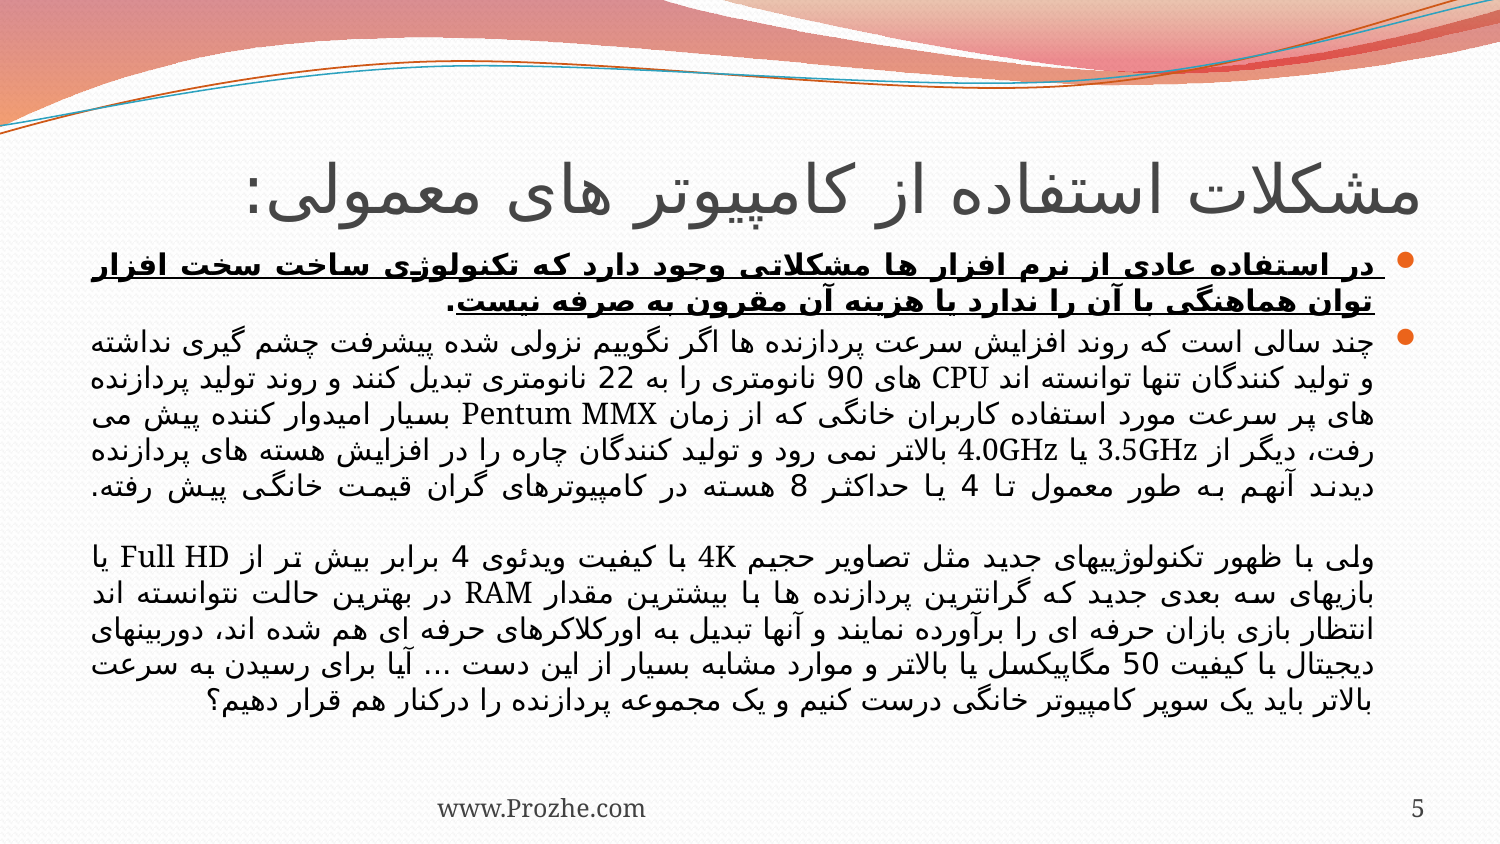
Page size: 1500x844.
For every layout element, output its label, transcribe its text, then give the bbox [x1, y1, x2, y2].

footer www.Prozhe.com [437, 782, 988, 827]
list در استفاده عادی از نرم افزار ها مشکلاتی وجود دارد که تکنولوژی ساخت سخت افزار توان هماهنگی با آن را ندارد یا هزینه آن مقرون به صرفه نیست. چند سالی است که روند افزایش سرعت پردازنده ها اگر نگوییم نزولی شده پیشرفت چشم گیری نداشته و تولید کنندگان تنها توانسته اند CPU های 90 نانومتری را به 22 نانومتری تبدیل کنند و روند تولید پردازنده های پر سرعت مورد استفاده کاربران خانگی که از زمان Pentum MMX بسیار امیدوار کننده پیش می رفت، دیگر از 3.5GHz یا 4.0GHz بالاتر نمی رود و تولید کنندگان چاره را در افزایش هسته های پردازنده دیدند آنهم به طور معمول تا 4 یا حداکثر 8 هسته در کامپیوترهای گران قیمت خانگی پیش رفته. ولی با ظهور تکنولوژییهای جدید مثل تصاویر حجیم 4K با کیفیت ویدئوی 4 برابر بیش تر از Full HD یا بازیهای سه بعدی جدید که گرانترین پردازنده ها با بیشترین مقدار RAM در بهترین حالت نتوانسته اند انتظار بازی بازان حرفه ای را برآورده نمایند و آنها تبدیل به اورکلاکرهای حرفه ای هم شده اند، دوربینهای دیجیتال با کیفیت 50 مگاپیکسل یا بالاتر و موارد مشابه بسیار از این دست ... آیا برای رسیدن به سرعت بالاتر باید یک سوپر کامپیوتر خانگی درست کنیم و یک مجموعه پردازنده را درکنار هم قرار دهیم؟ [75, 238, 1425, 779]
slide_number 5 [1299, 782, 1425, 827]
title مشکلات استفاده از کامپیوتر های معمولی: [75, 86, 1425, 228]
